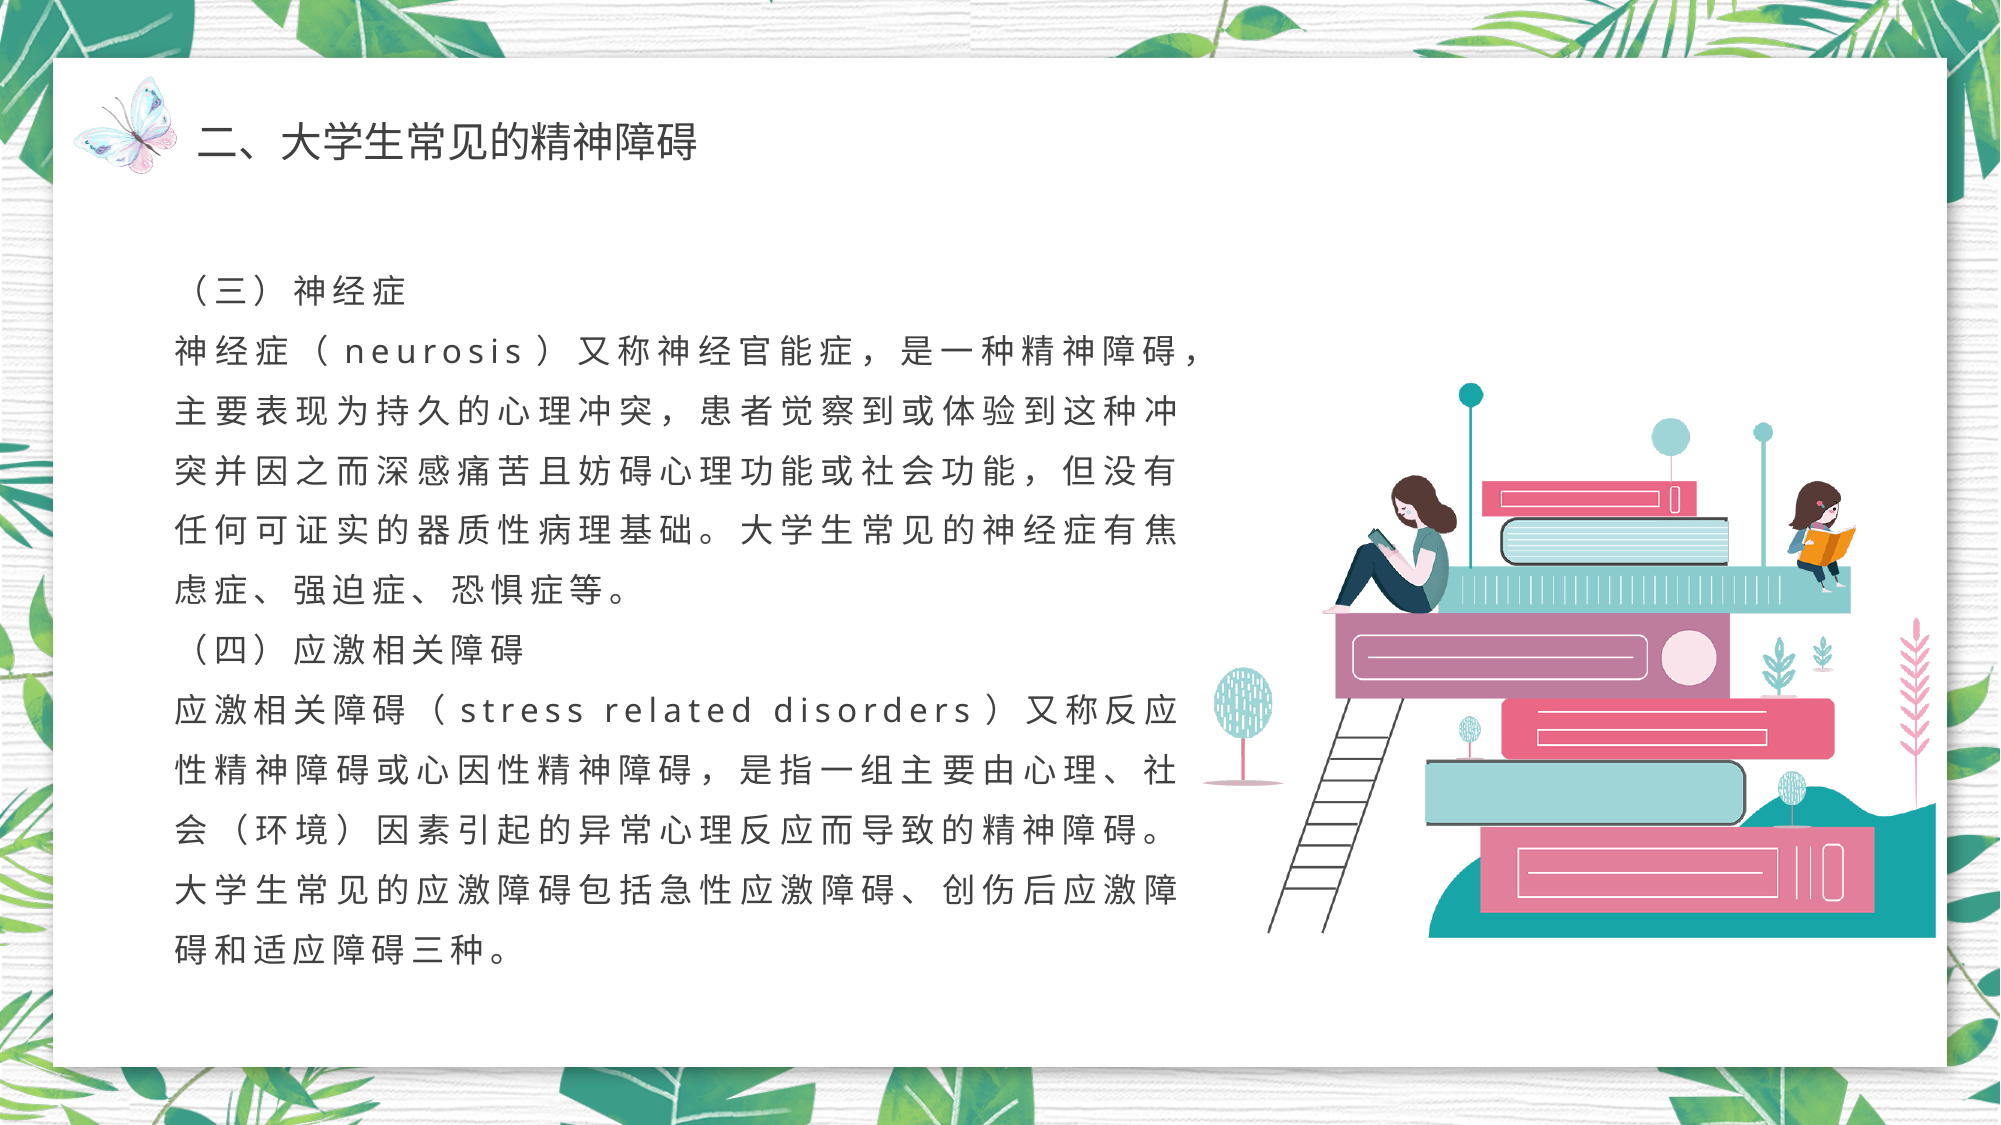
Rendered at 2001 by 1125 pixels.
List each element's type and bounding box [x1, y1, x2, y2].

picture [73, 76, 177, 174]
picture [1186, 329, 1986, 953]
text_box [0, 0, 2000, 1125]
